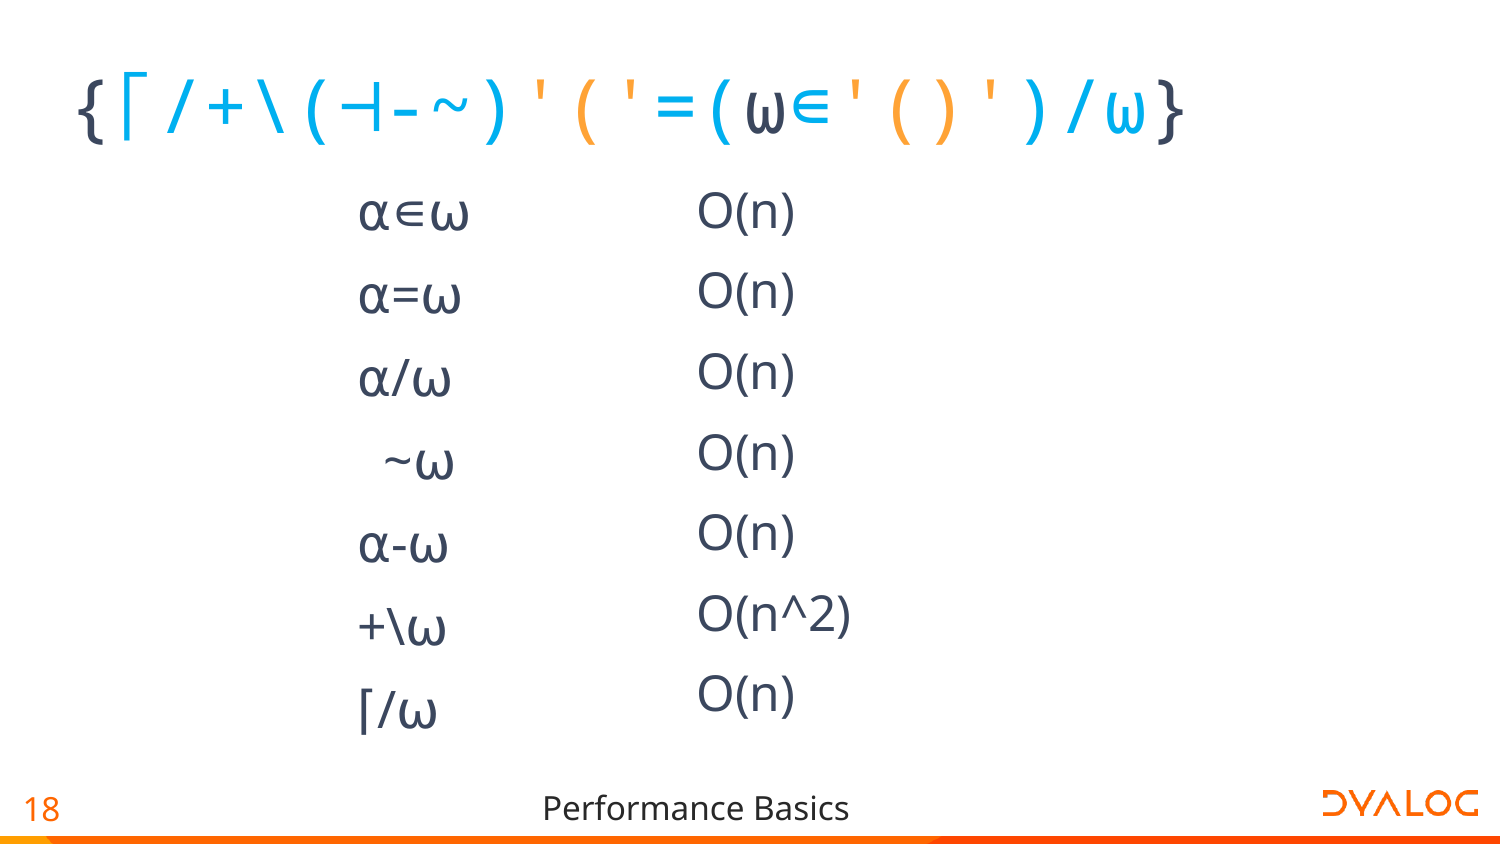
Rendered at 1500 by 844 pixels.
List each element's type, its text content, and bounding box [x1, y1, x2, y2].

title {⌈/+\(⊣-~)'('=(⍵∊'()')/⍵} [53, 43, 1500, 157]
text_box ⍺∊⍵ ⍺=⍵ ⍺/⍵ ~⍵ ⍺-⍵ +\⍵ ⌈/⍵ [342, 171, 599, 750]
picture [1323, 790, 1478, 816]
picture [0, 836, 1500, 844]
text_box O(n) O(n) O(n) O(n) O(n) O(n^2) O(n) [681, 171, 953, 732]
